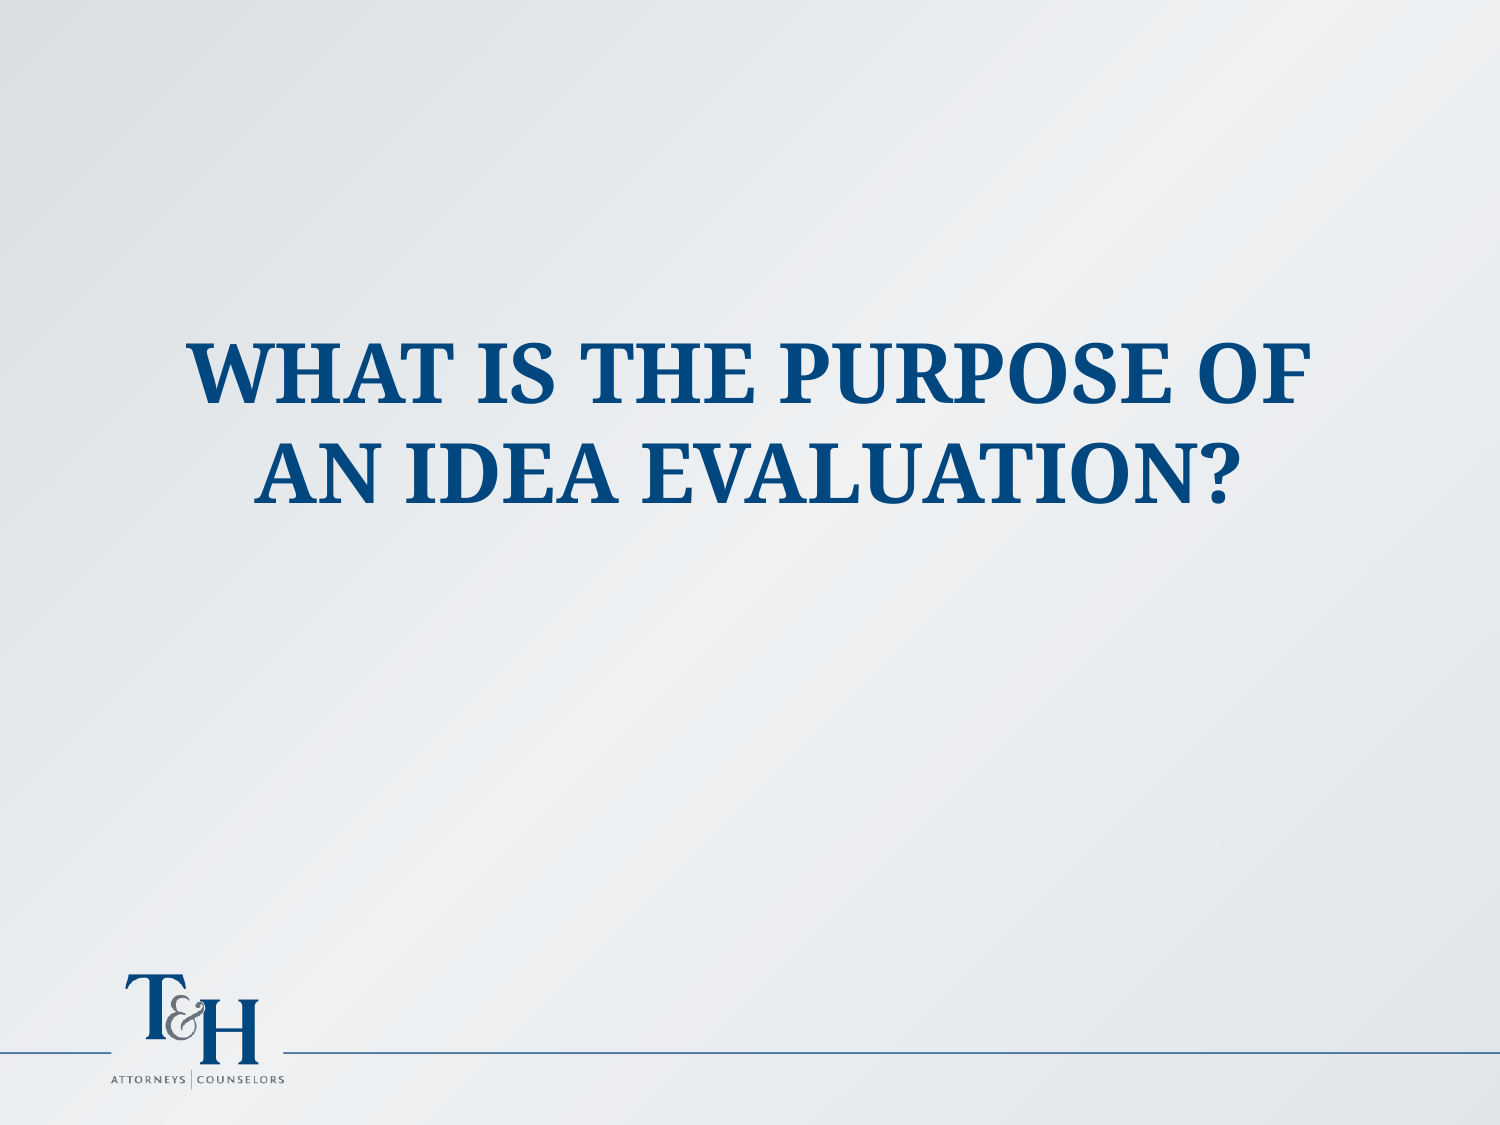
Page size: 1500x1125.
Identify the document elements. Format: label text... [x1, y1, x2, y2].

title WHAT IS THE PURPOSE OF AN IDEA EVALUATION? [112, 312, 1388, 530]
picture [0, 0, 1500, 1125]
